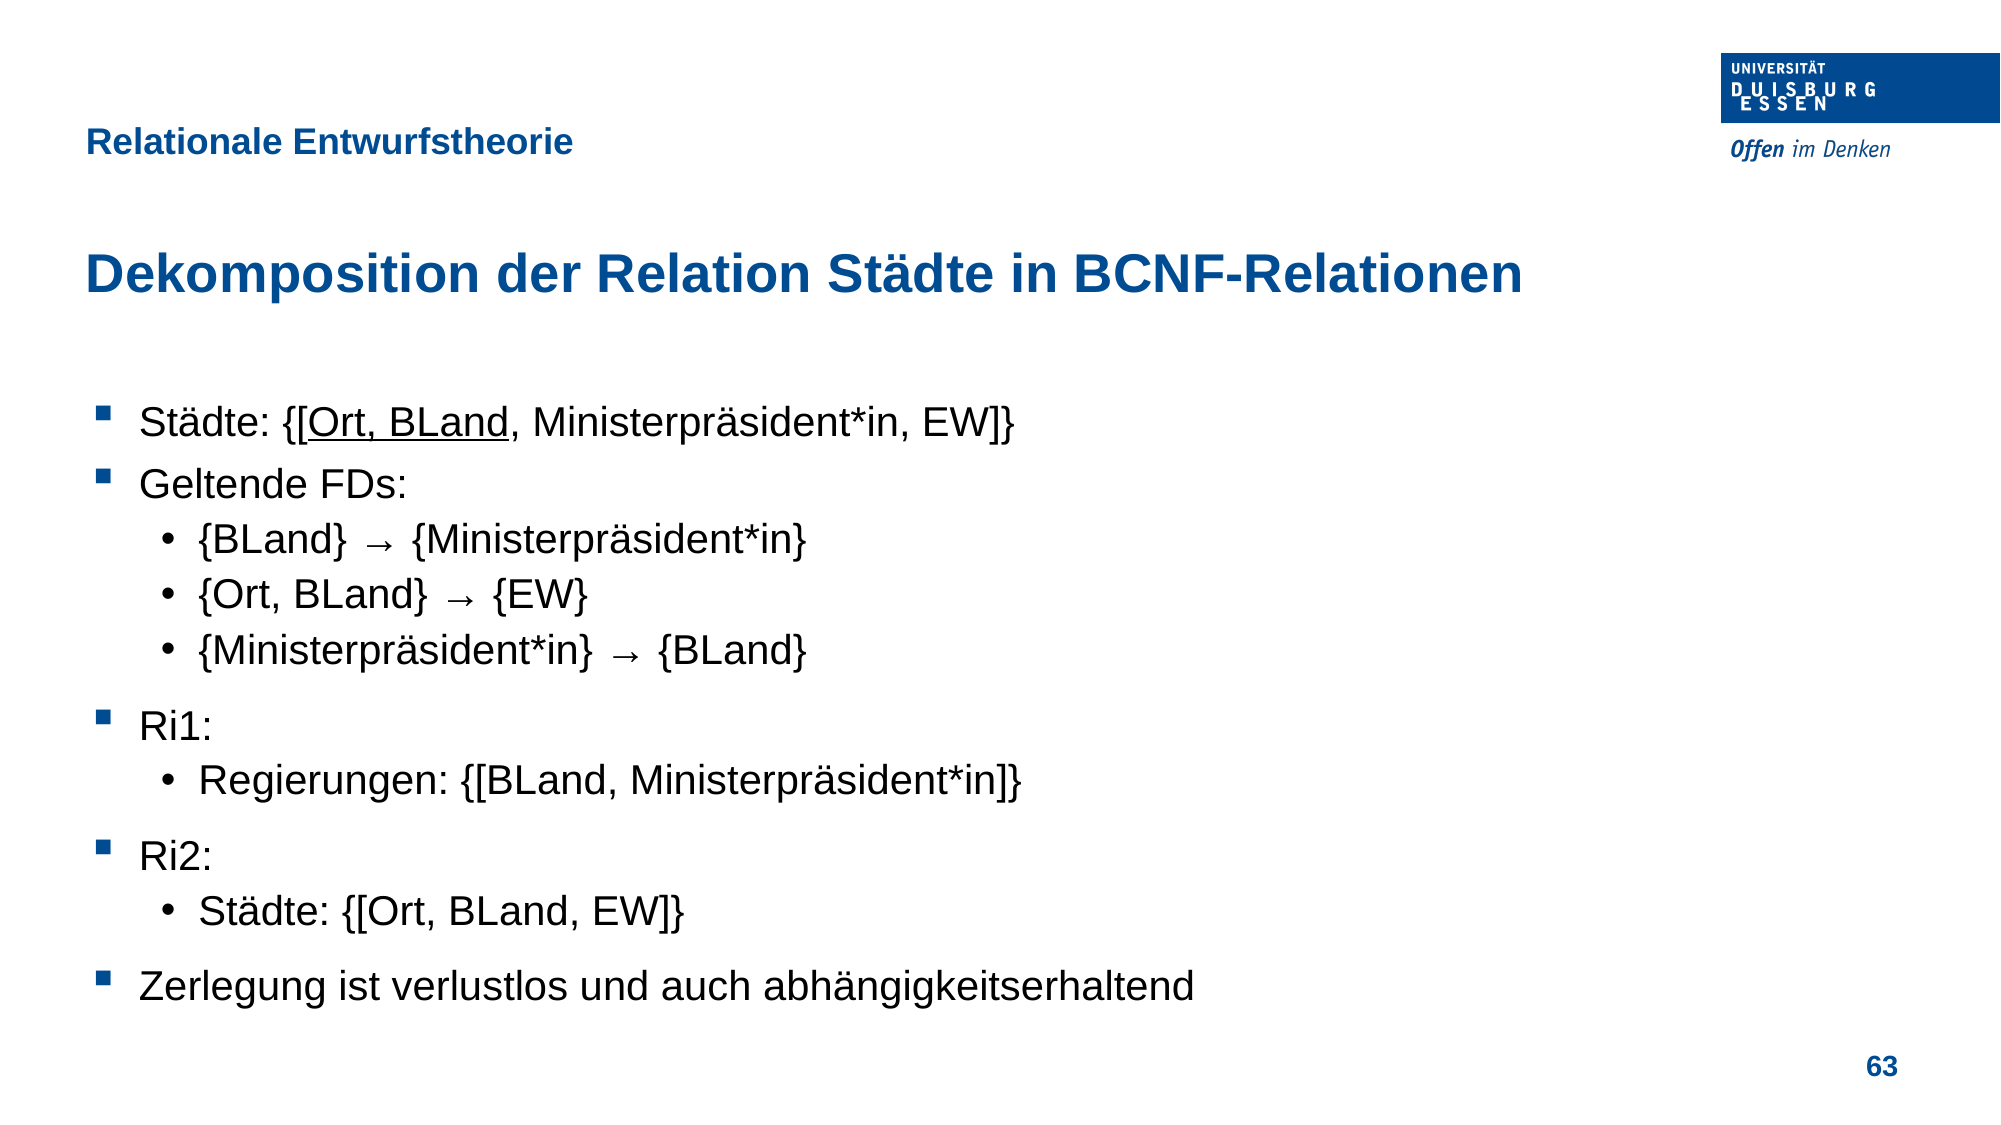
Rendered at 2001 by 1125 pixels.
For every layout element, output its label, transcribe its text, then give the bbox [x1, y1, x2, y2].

list Dekomposition der Relation Städte in BCNF-Relationen [85, 237, 1825, 313]
list Relationale Entwurfstheorie [85, 122, 1694, 163]
list Städte: {[Ort, BLand, Ministerpräsident*in, EW]} Geltende FDs: {BLand} → {Ministerpräsident*in} {Ort, BLand} → {EW} {Ministerpräsident*in} → {BLand} Ri1: Regierungen: {[BLand, Ministerpräsident*in]} Ri2: Städte: {[Ort, BLand, EW]} Zerlegung ist verlustlos und auch abhängigkeitserhaltend [85, 387, 1914, 1040]
slide_number 63 [1677, 1039, 1914, 1081]
picture [1721, 53, 2000, 162]
